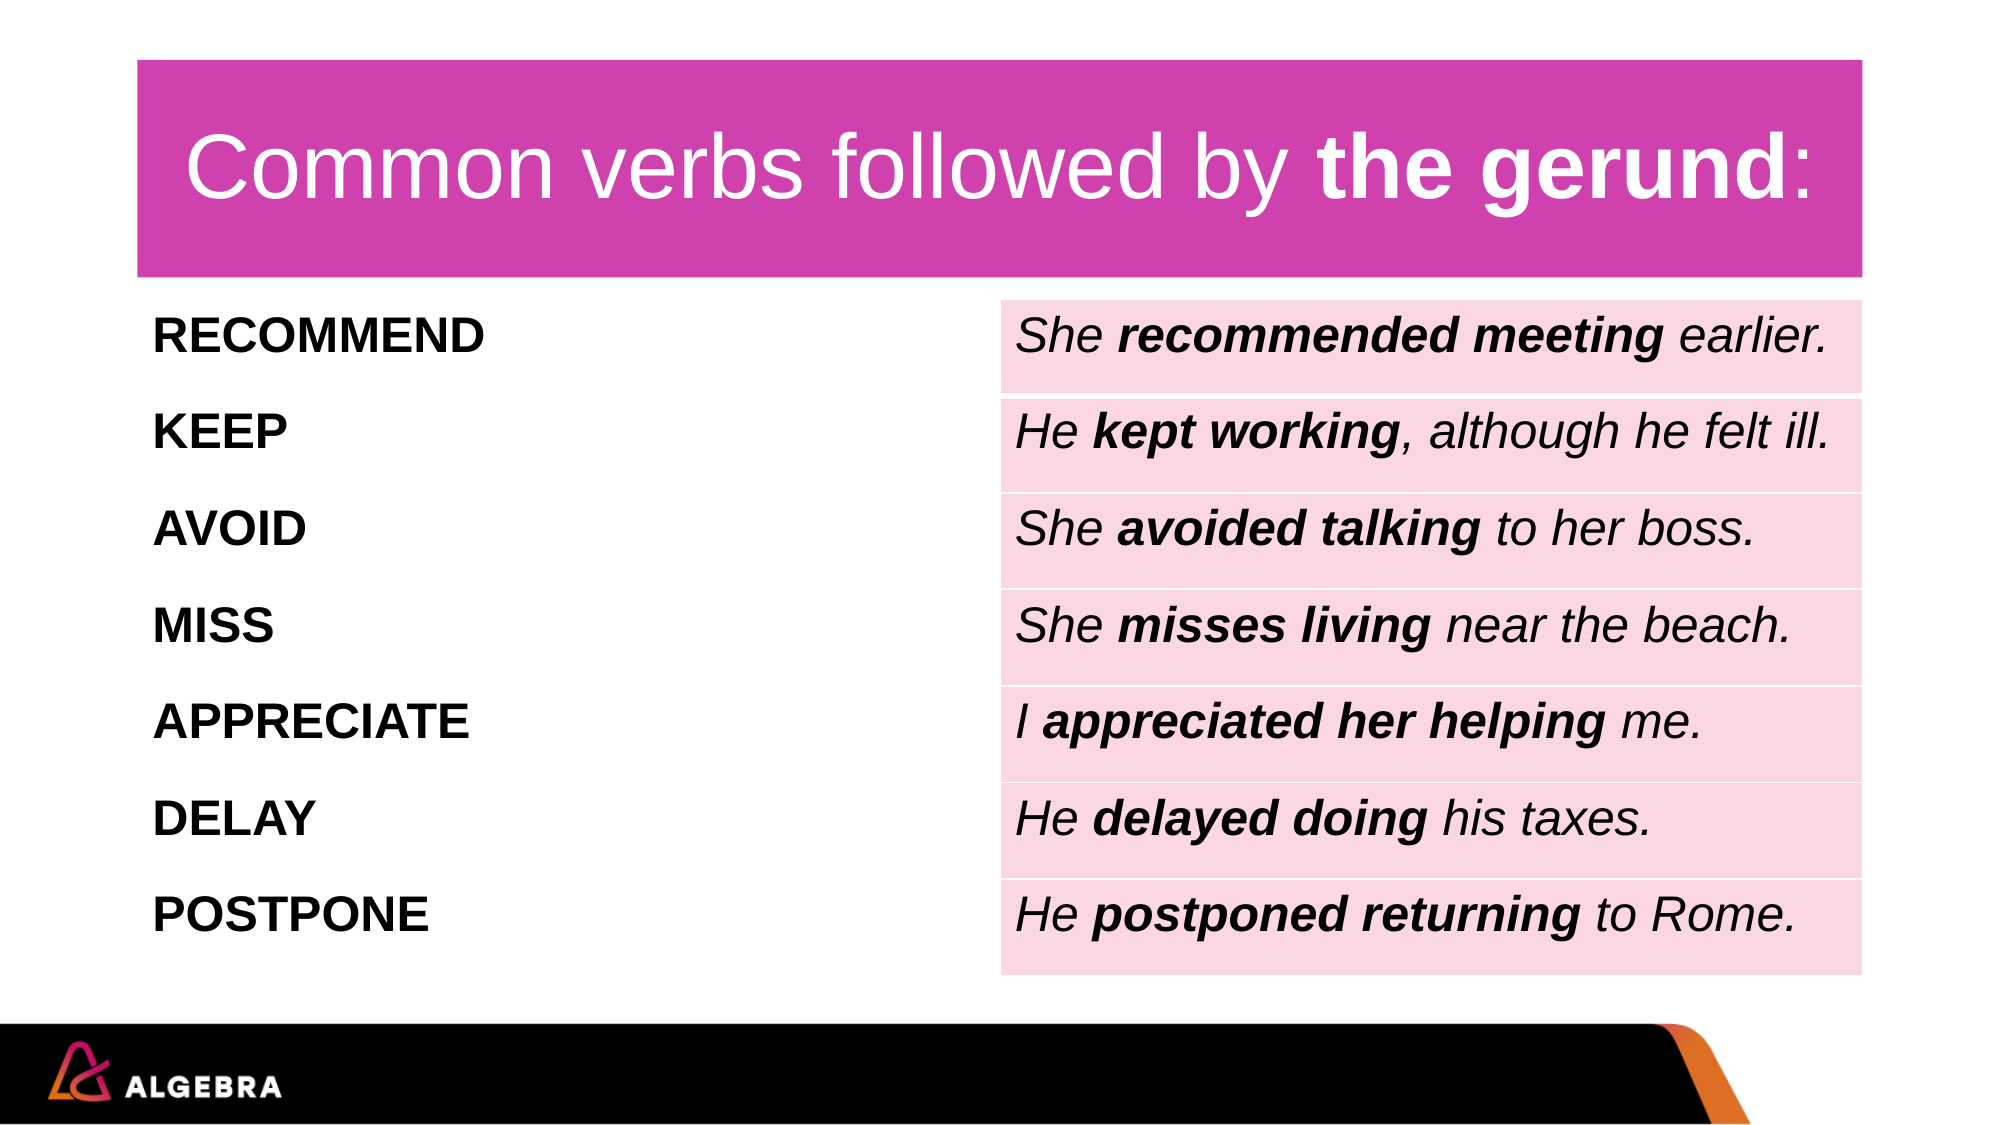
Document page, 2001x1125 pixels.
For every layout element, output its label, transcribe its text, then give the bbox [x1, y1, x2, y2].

table_cell KEEP [138, 399, 999, 492]
table_cell APPRECIATE [138, 687, 999, 782]
title Common verbs followed by the gerund: [137, 59, 1863, 278]
table_header RECOMMEND [138, 300, 999, 393]
table_cell He kept working, although he felt ill. [1001, 399, 1862, 492]
table_header She recommended meeting earlier. [1001, 300, 1862, 393]
table_cell He postponed returning to Rome. [1001, 880, 1862, 975]
table_cell I appreciated her helping me. [1001, 687, 1862, 782]
table_cell He delayed doing his taxes. [1001, 783, 1862, 878]
table_cell She misses living near the beach. [1001, 590, 1862, 685]
table_cell AVOID [138, 494, 999, 588]
picture [0, 1023, 1958, 1125]
table_cell POSTPONE [138, 880, 999, 975]
table_cell She avoided talking to her boss. [1001, 494, 1862, 588]
table_cell MISS [138, 590, 999, 685]
table_cell DELAY [138, 783, 999, 878]
